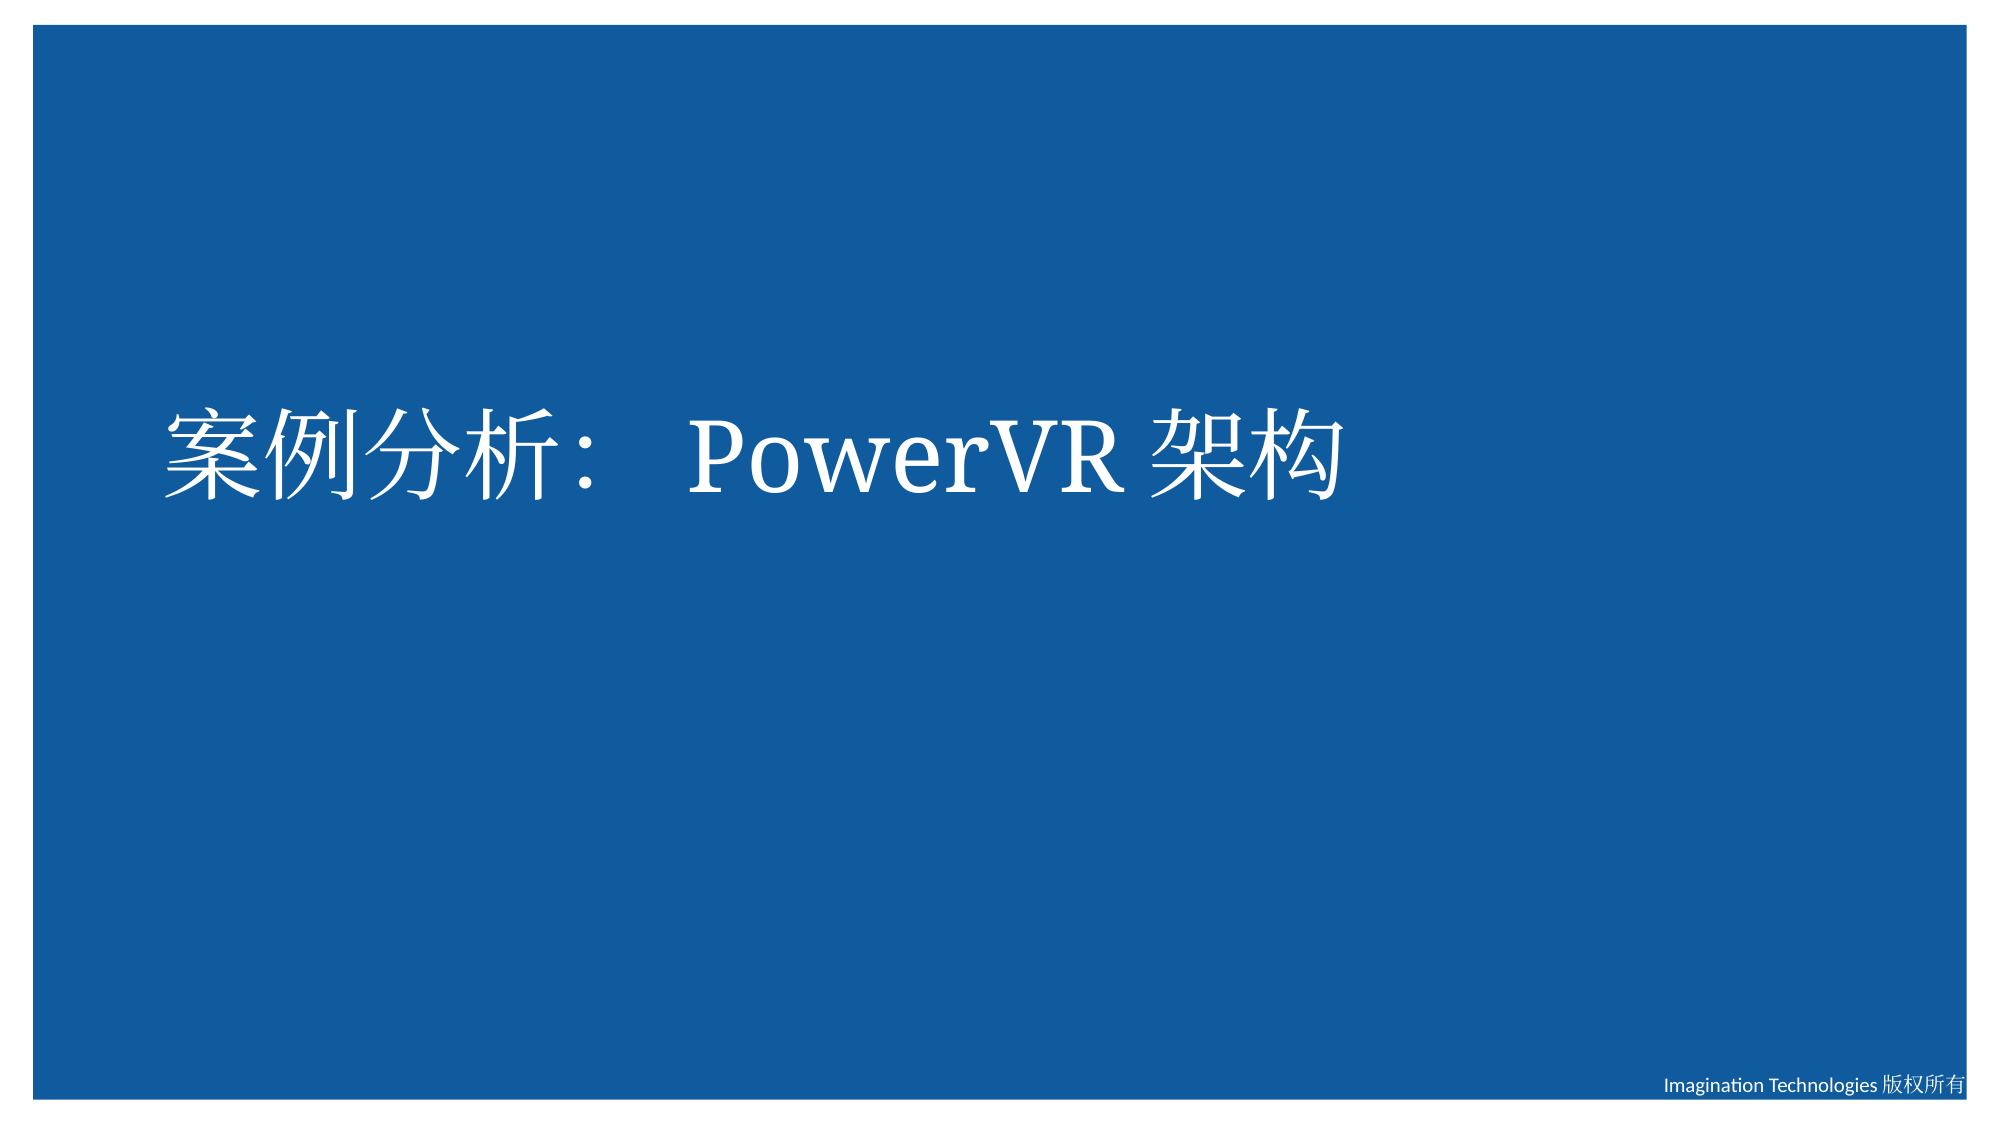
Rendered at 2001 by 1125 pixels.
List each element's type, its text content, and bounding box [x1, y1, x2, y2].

text_box Imagination Technologies版权所有 [31, 1064, 1981, 1105]
title 案例分析：PowerVR架构 [146, 317, 1870, 597]
